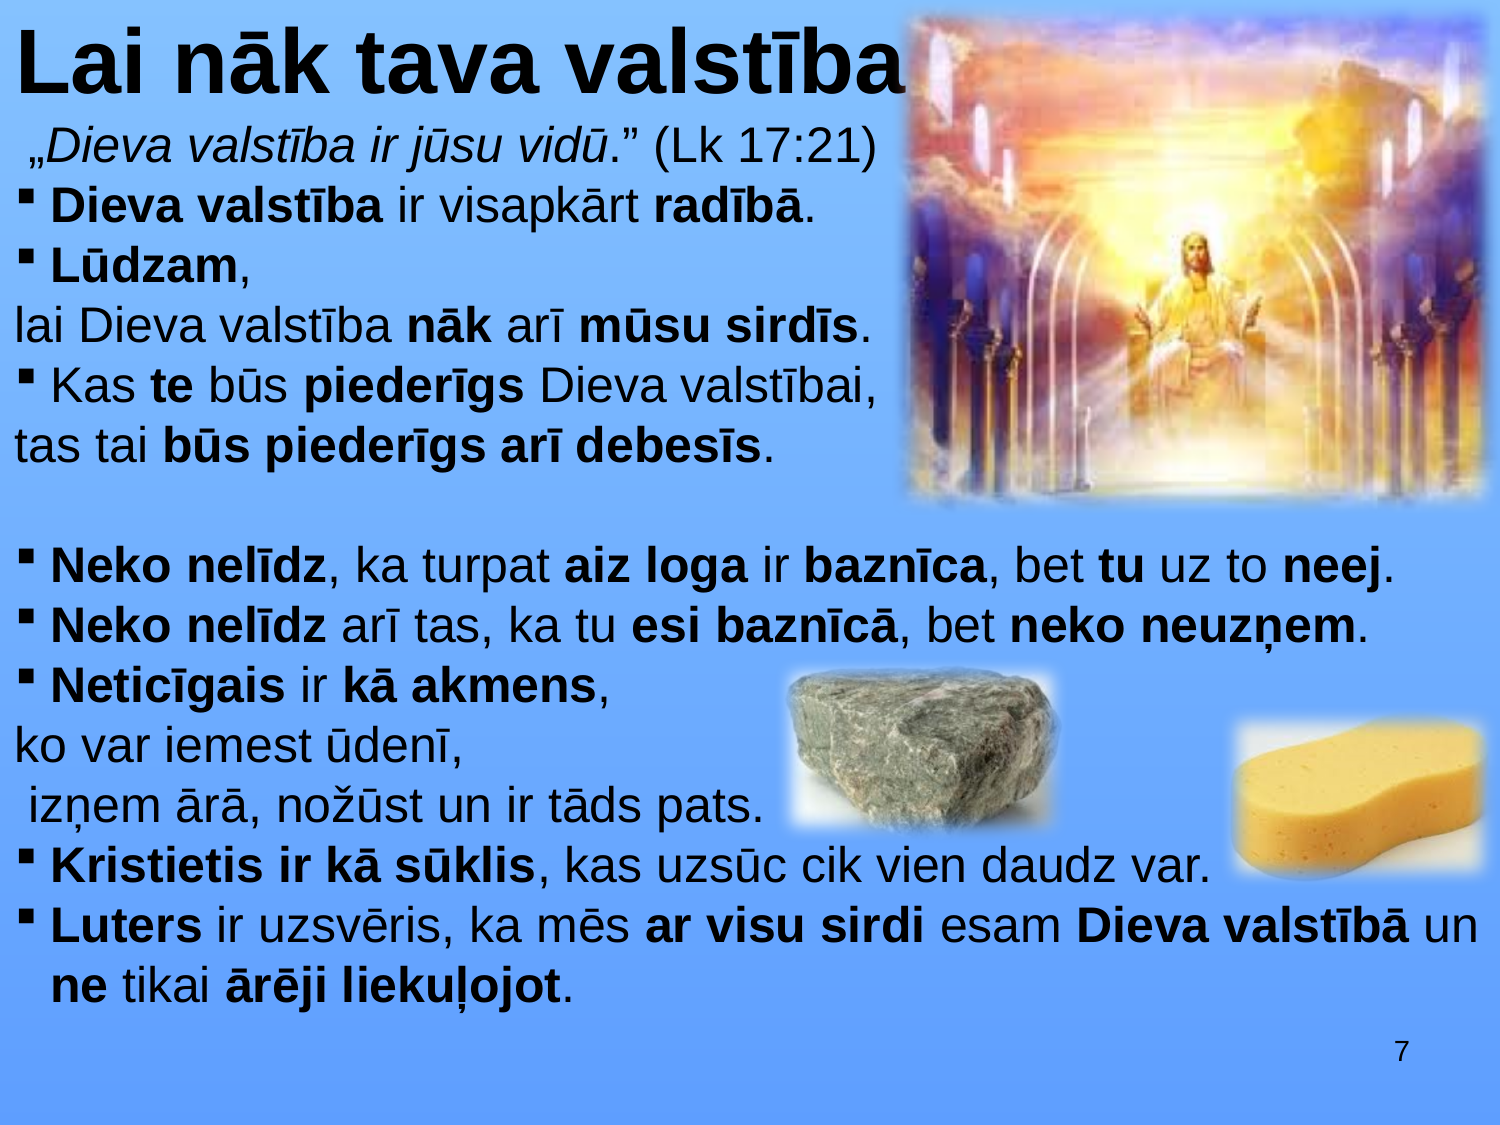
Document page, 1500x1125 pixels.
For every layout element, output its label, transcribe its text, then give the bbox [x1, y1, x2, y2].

slide_number 7 [1074, 1024, 1426, 1103]
title Lai nāk tava valstība [0, 0, 889, 105]
picture [1218, 702, 1500, 890]
text_box „Dieva valstība ir jūsu vidū.” (Lk 17:21) Dieva valstība ir visapkārt radībā. Lūdzam, lai Dieva valstība nāk arī mūsu sirdīs. Kas te būs piederīgs Dieva valstībai, tas tai būs piederīgs arī debesīs. Neko nelīdz, ka turpat aiz loga ir baznīca, bet tu uz to neej. Neko nelīdz arī tas, ka tu esi baznīcā, bet neko neuzņem. Neticīgais ir kā akmens, ko var iemest ūdenī, izņem ārā, nožūst un ir tāds pats. Kristietis ir kā sūklis, kas uzsūc cik vien daudz var. Luters ir uzsvēris, ka mēs ar visu sirdi esam Dieva valstībā un ne tikai ārēji liekuļojot. [0, 105, 1500, 1021]
picture [891, 0, 1500, 516]
picture [773, 656, 1070, 844]
